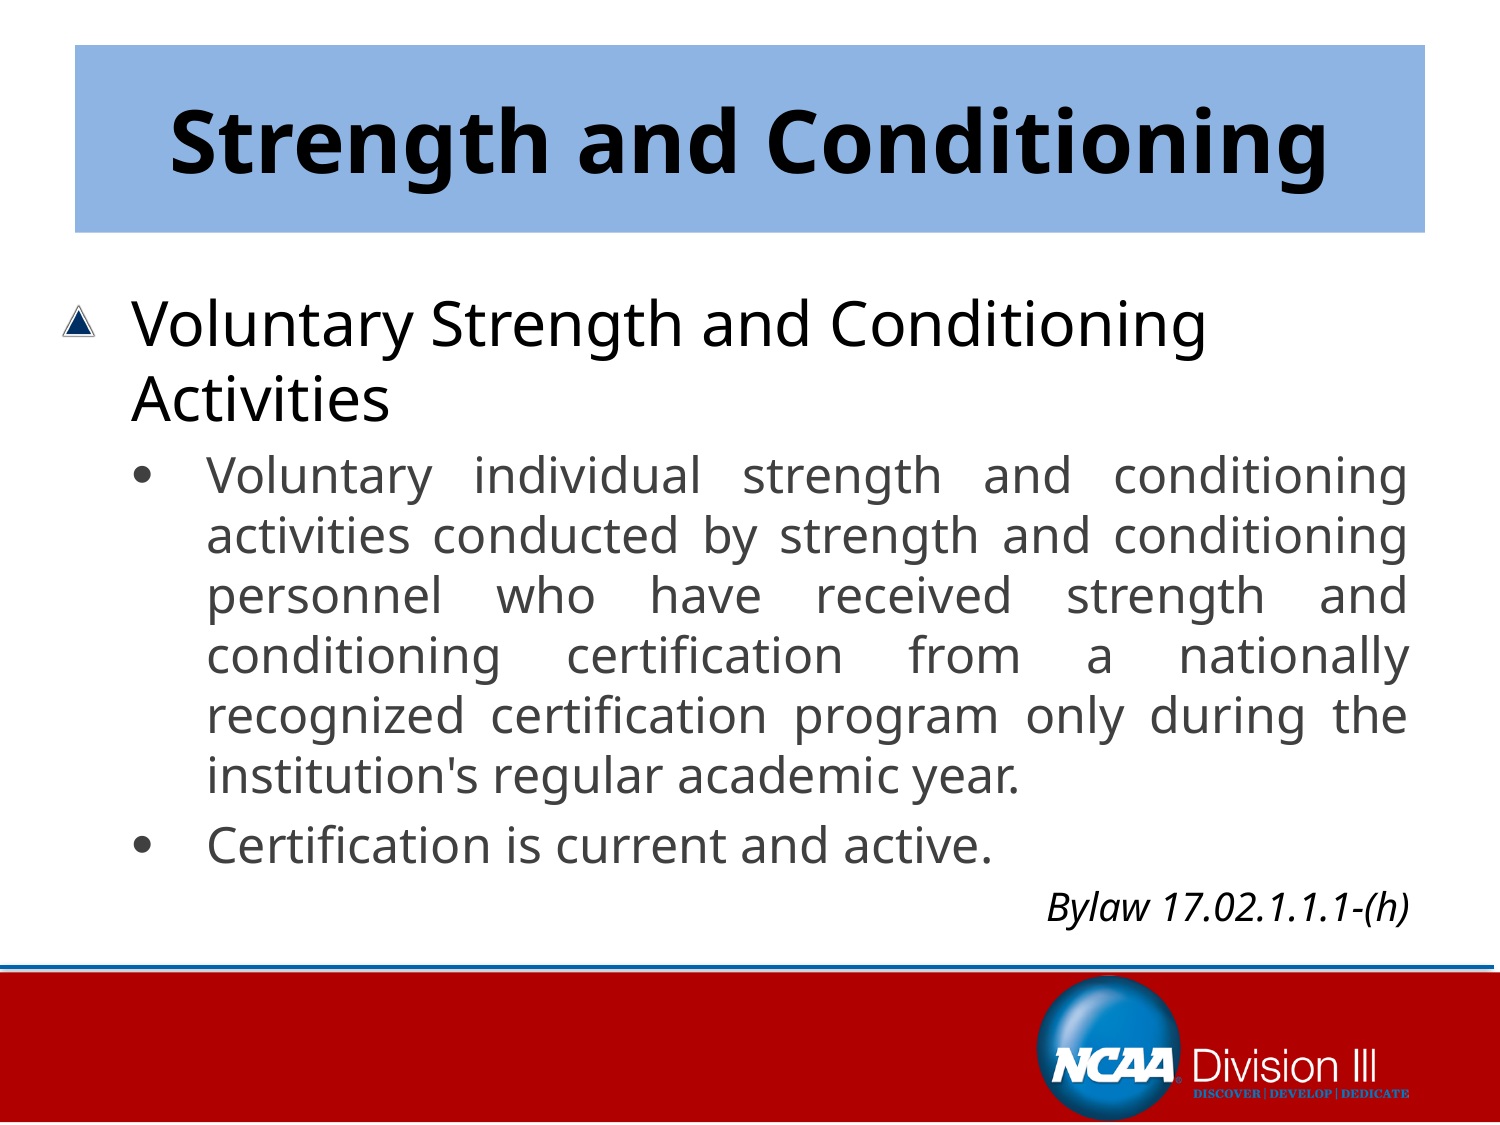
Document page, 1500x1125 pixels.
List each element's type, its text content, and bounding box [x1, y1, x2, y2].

picture [56, 299, 101, 344]
title Strength and Conditioning [75, 45, 1425, 233]
list Voluntary Strength and Conditioning Activities Voluntary individual strength and conditioning activities conducted by strength and conditioning personnel who have received strength and conditioning certification from a nationally recognized certification program only during the institution's regular academic year. Certification is current and active. Bylaw 17.02.1.1.1-(h) [41, 276, 1425, 1027]
picture [1021, 1027, 1423, 1125]
